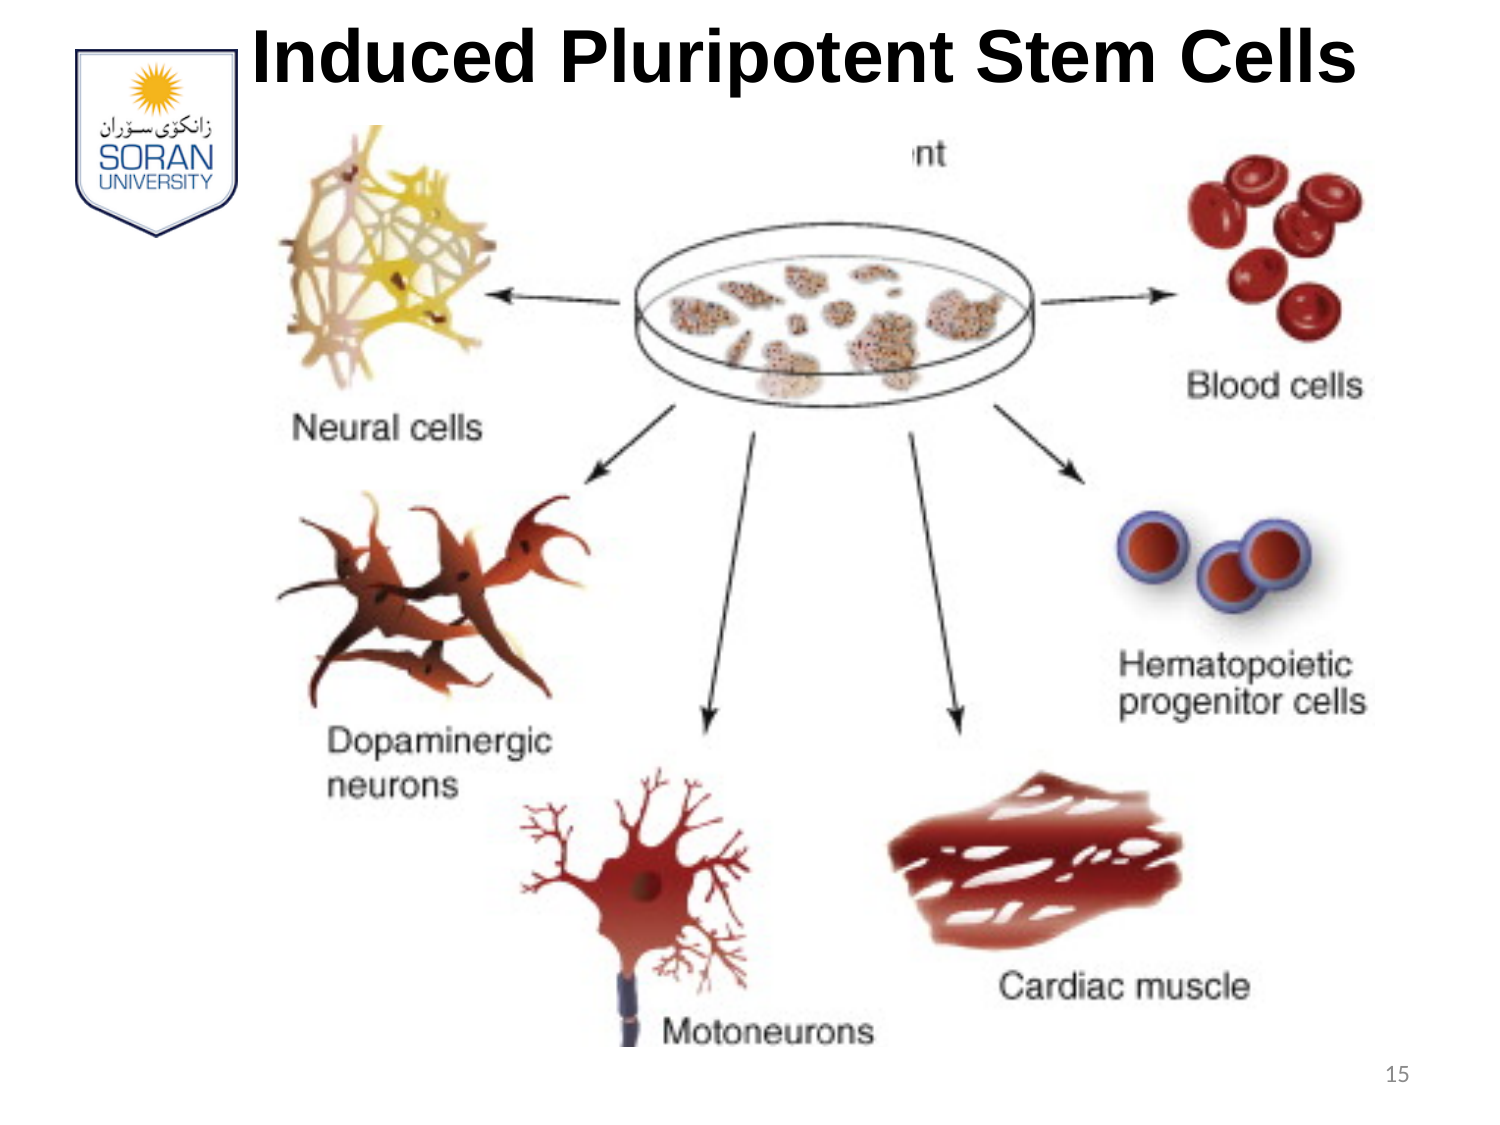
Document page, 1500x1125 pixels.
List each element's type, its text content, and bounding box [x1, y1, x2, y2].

picture [75, 49, 238, 238]
picture [269, 124, 1376, 1047]
text_box Induced Pluripotent Stem Cells [236, 0, 1375, 105]
slide_number 15 [1074, 1042, 1425, 1103]
